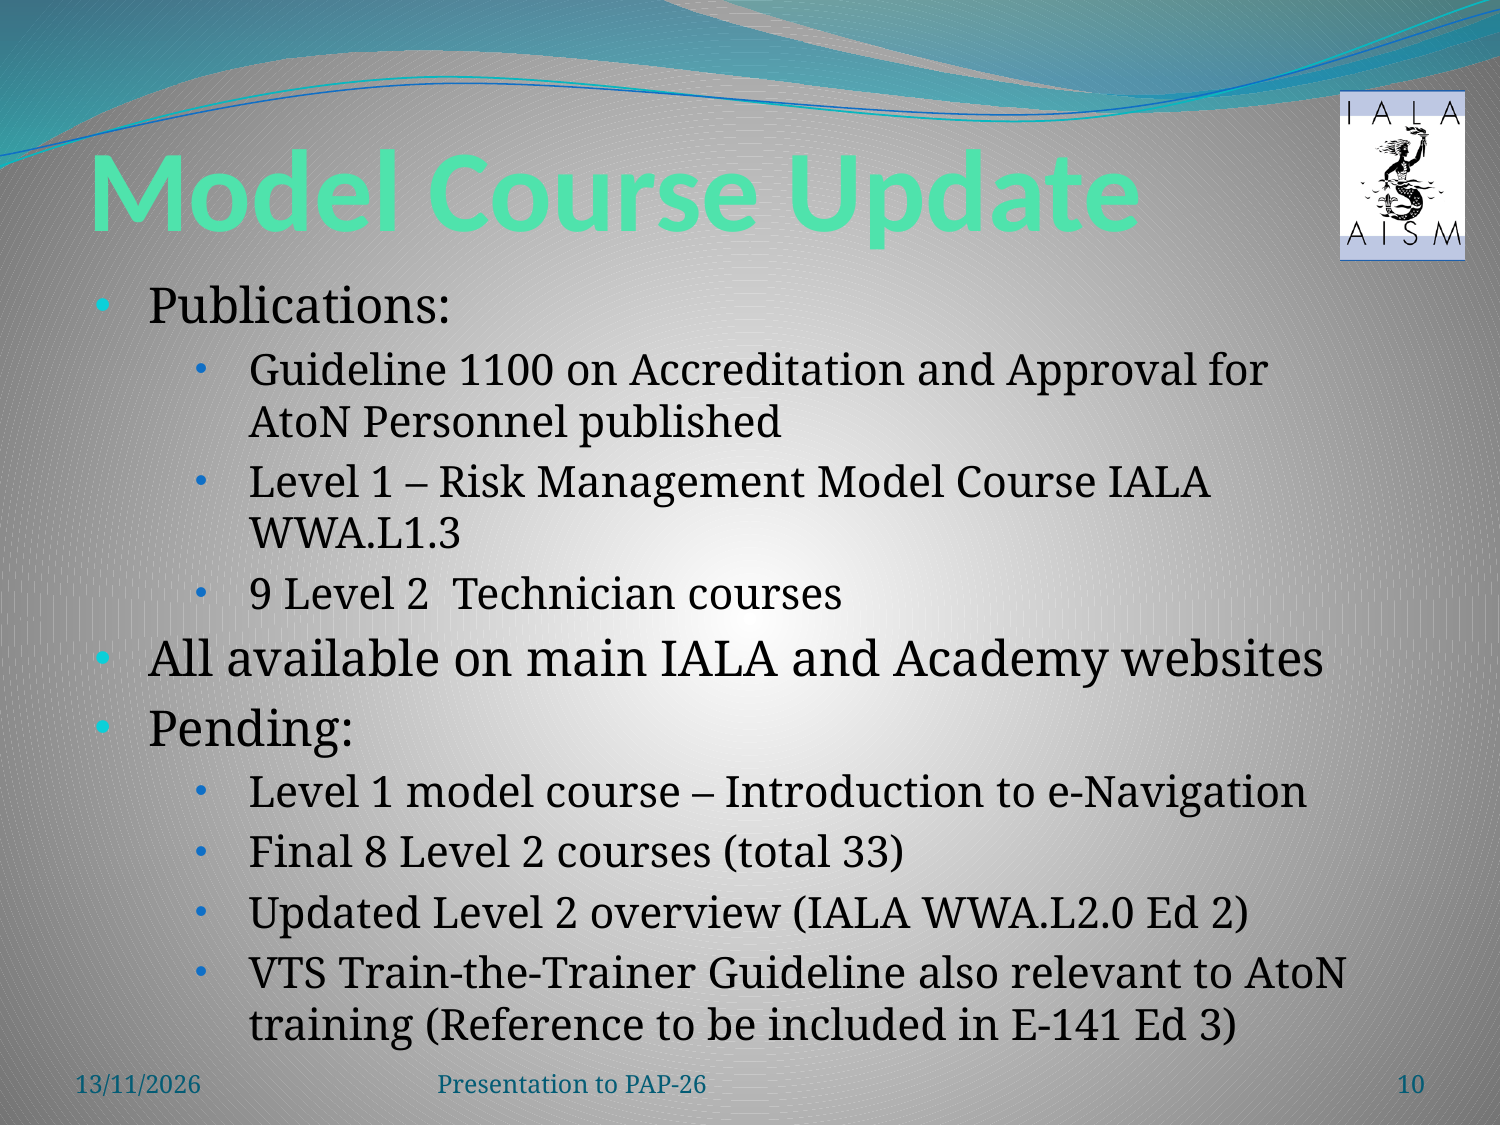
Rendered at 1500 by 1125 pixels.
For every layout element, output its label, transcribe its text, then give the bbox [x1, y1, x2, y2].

title Model Course Update [86, 125, 1362, 256]
slide_number 10 [1299, 1042, 1425, 1103]
footer Presentation to PAP-26 [437, 1042, 988, 1103]
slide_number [75, 1042, 425, 1103]
picture [1340, 90, 1465, 261]
list Publications: Guideline 1100 on Accreditation and Approval for AtoN Personnel published Level 1 – Risk Management Model Course IALA WWA.L1.3 9 Level 2 Technician courses All available on main IALA and Academy websites Pending: Level 1 model course – Introduction to e-Navigation Final 8 Level 2 courses (total 33) Updated Level 2 overview (IALA WWA.L2.0 Ed 2) VTS Train-the-Trainer Guideline also relevant to AtoN training (Reference to be included in E-141 Ed 3) [86, 267, 1362, 1071]
